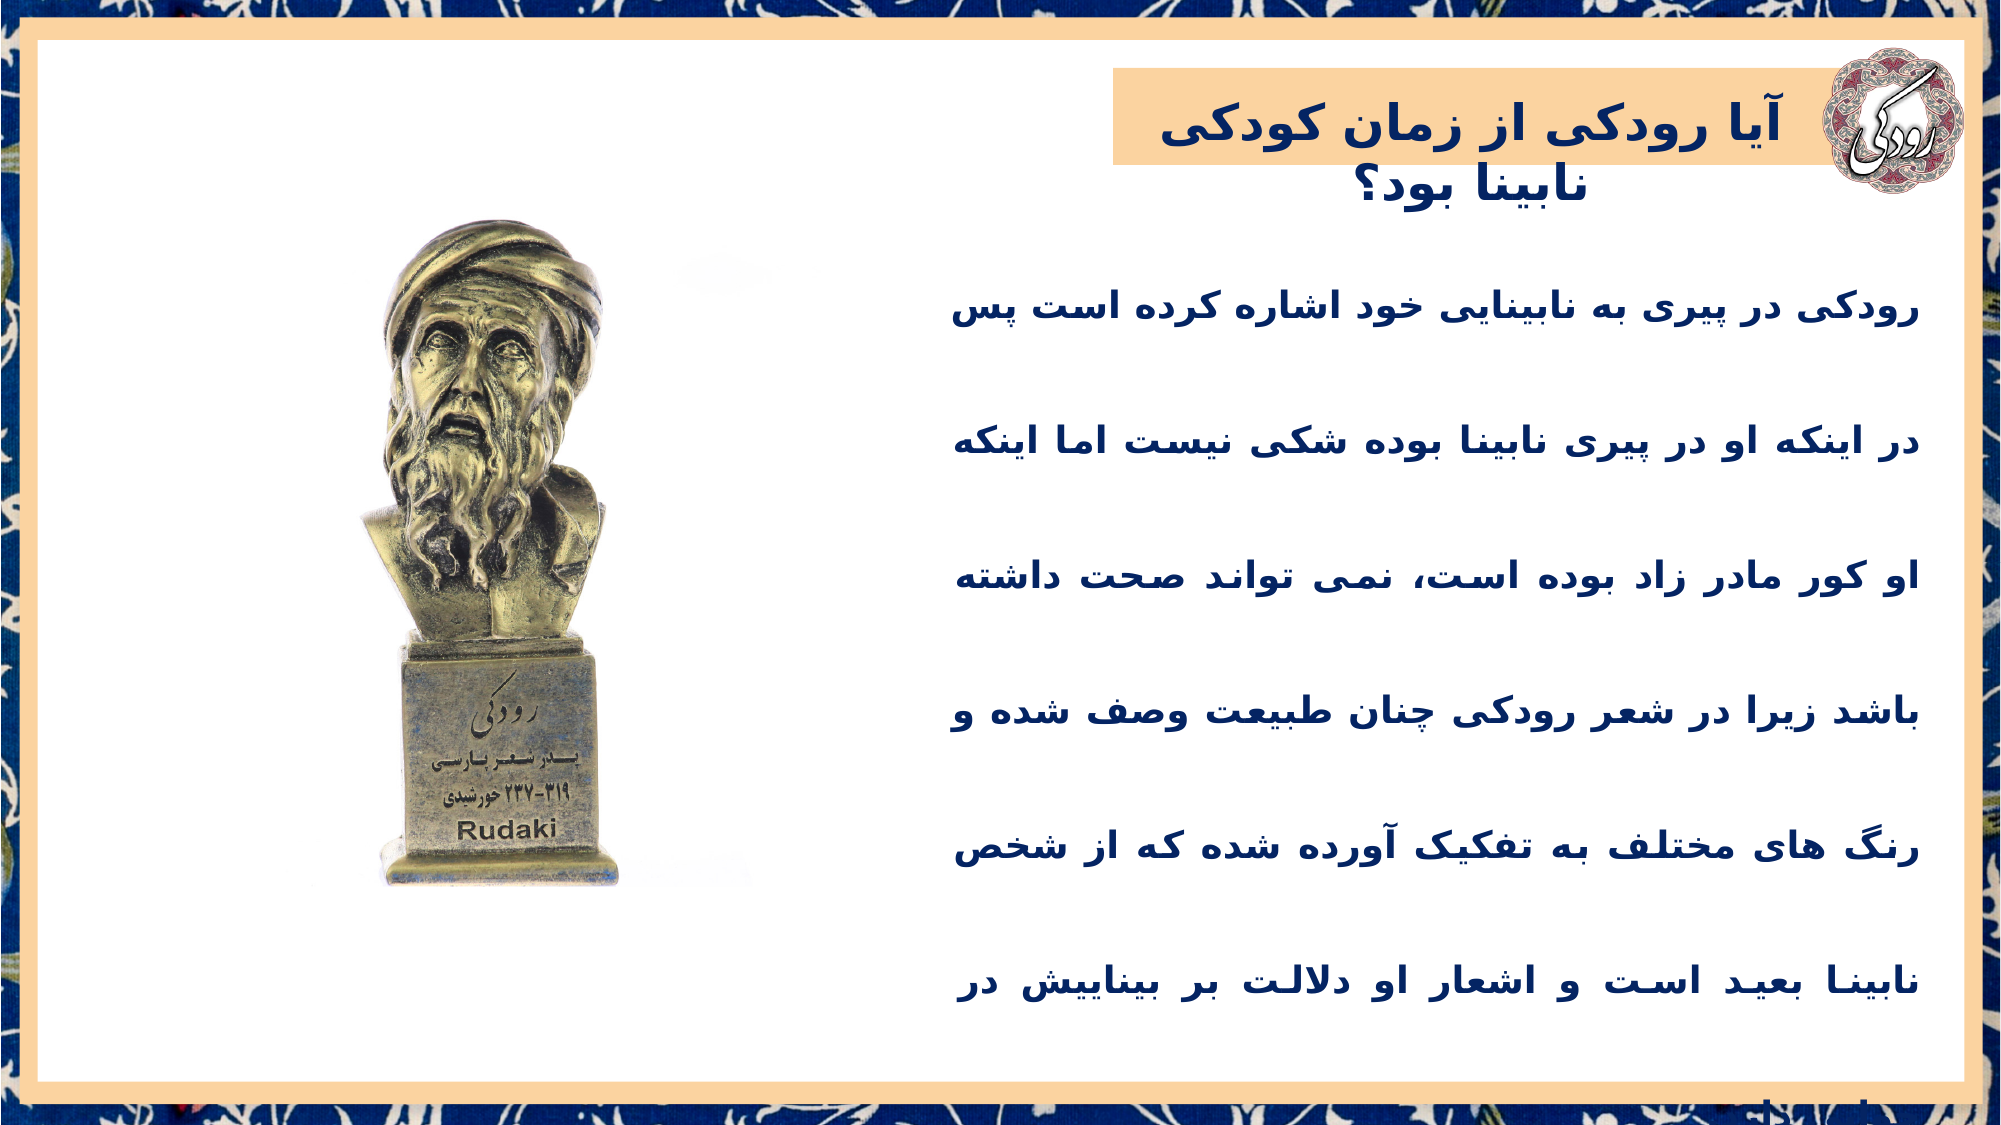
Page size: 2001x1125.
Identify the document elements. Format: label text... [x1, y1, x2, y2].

text_box رودکی در پیری به نابینایی خود اشاره کرده است پس در اینکه او در پیری نابینا بوده شکی نیست اما اینکه او کور مادر زاد بوده است، نمی تواند صحت داشته باشد زیرا در شعر رودکی چنان طبیعت وصف شده و رنگ های مختلف به تفکیک آورده شده که از شخص نابینا بعید است و اشعار او دلالت بر بیناییش در جوانی دارد. [935, 183, 1936, 1125]
picture [2, 1, 1999, 1125]
picture [1820, 47, 1966, 194]
text_box آیا رودکی از زمان کودکی نابینا بود؟ [1085, 83, 1857, 218]
picture [137, 194, 852, 909]
